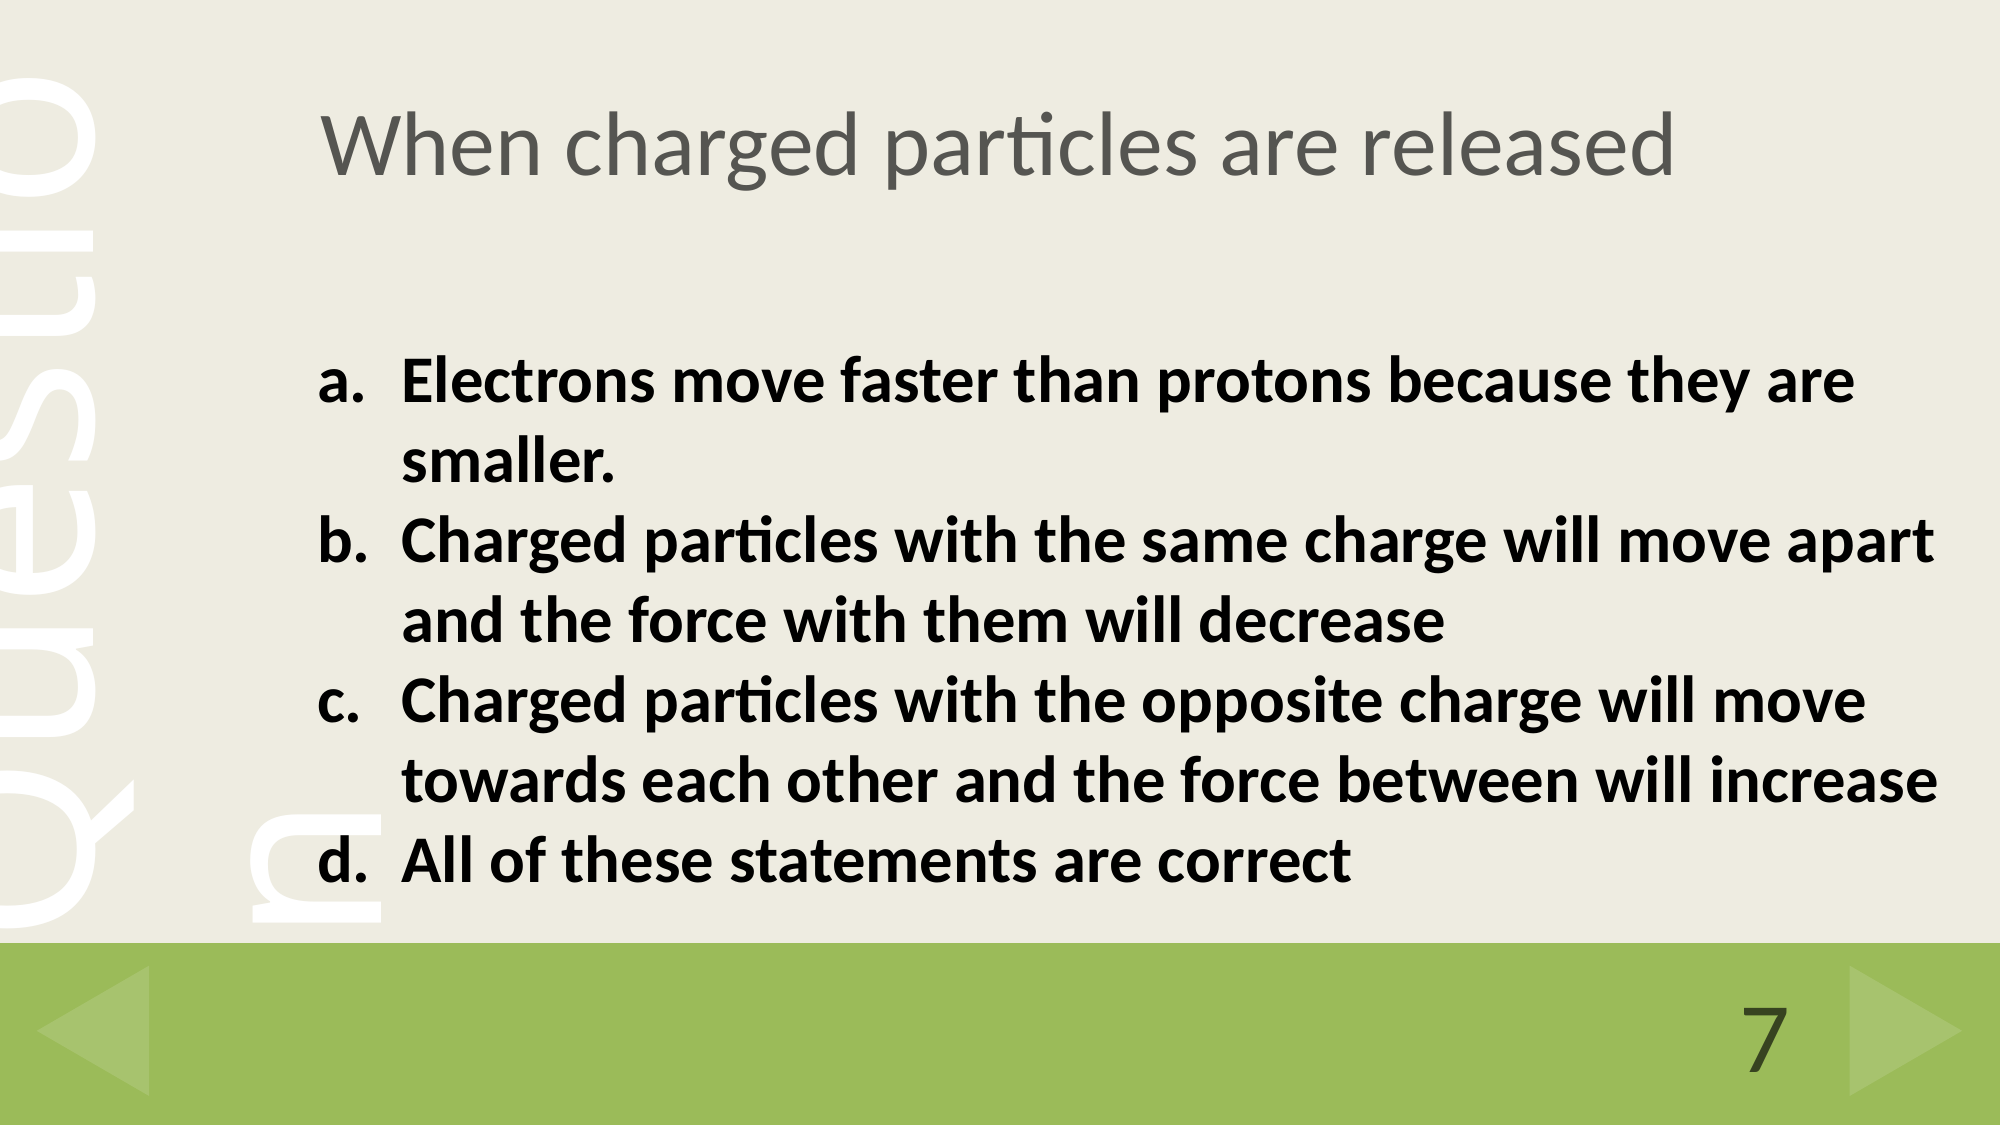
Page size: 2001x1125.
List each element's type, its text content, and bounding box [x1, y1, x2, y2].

title When charged particles are released [99, 45, 1900, 233]
list 7 [1494, 967, 1806, 1097]
list Electrons move faster than protons because they are smaller. Charged particles with the same charge will move apart and the force with them will decrease Charged particles with the opposite charge will move towards each other and the force between will increase All of these statements are correct [302, 307, 1966, 925]
